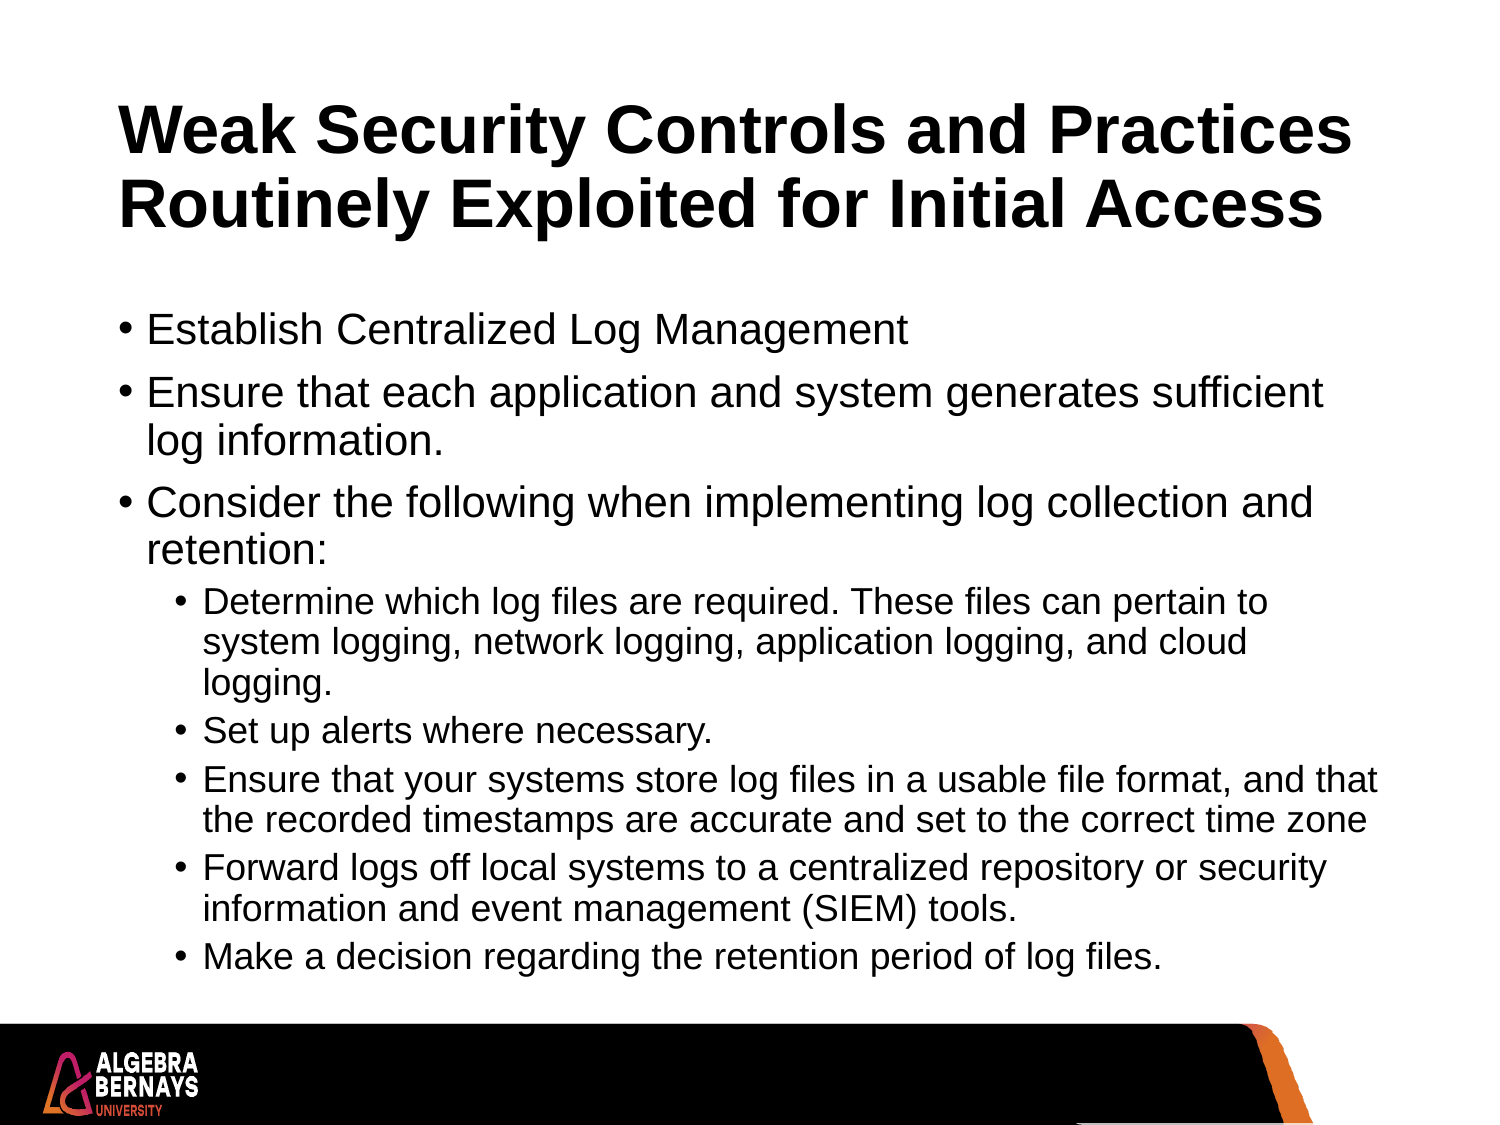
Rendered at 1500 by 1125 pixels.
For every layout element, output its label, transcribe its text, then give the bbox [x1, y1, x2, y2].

picture [0, 1023, 1468, 1125]
title Weak Security Controls and Practices Routinely Exploited for Initial Access [103, 59, 1397, 278]
list Establish Centralized Log Management Ensure that each application and system generates sufficient log information. Consider the following when implementing log collection and retention: Determine which log files are required. These files can pertain to system logging, network logging, application logging, and cloud logging. Set up alerts where necessary. Ensure that your systems store log files in a usable file format, and that the recorded timestamps are accurate and set to the correct time zone Forward logs off local systems to a centralized repository or security information and event management (SIEM) tools. Make a decision regarding the retention period of log files. [103, 299, 1397, 1014]
